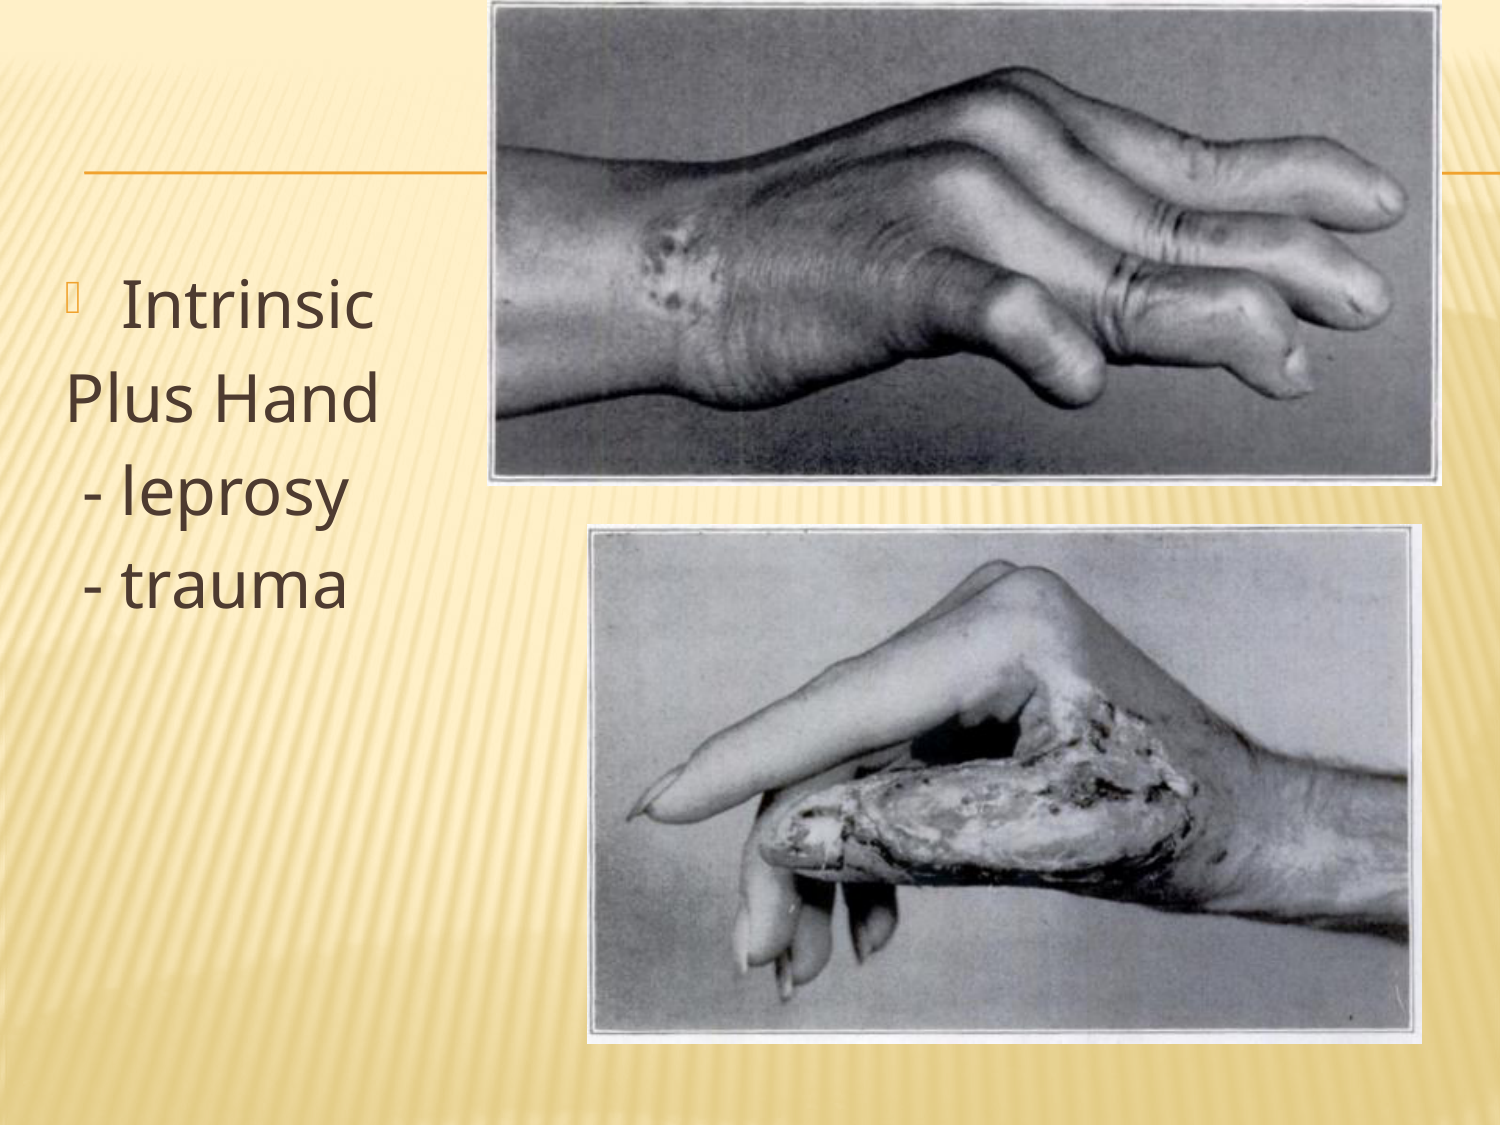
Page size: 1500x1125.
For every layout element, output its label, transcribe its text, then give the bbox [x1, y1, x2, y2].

picture [587, 524, 1423, 1044]
list Intrinsic Plus Hand - leprosy - trauma [50, 254, 1475, 998]
picture [487, 0, 1442, 487]
